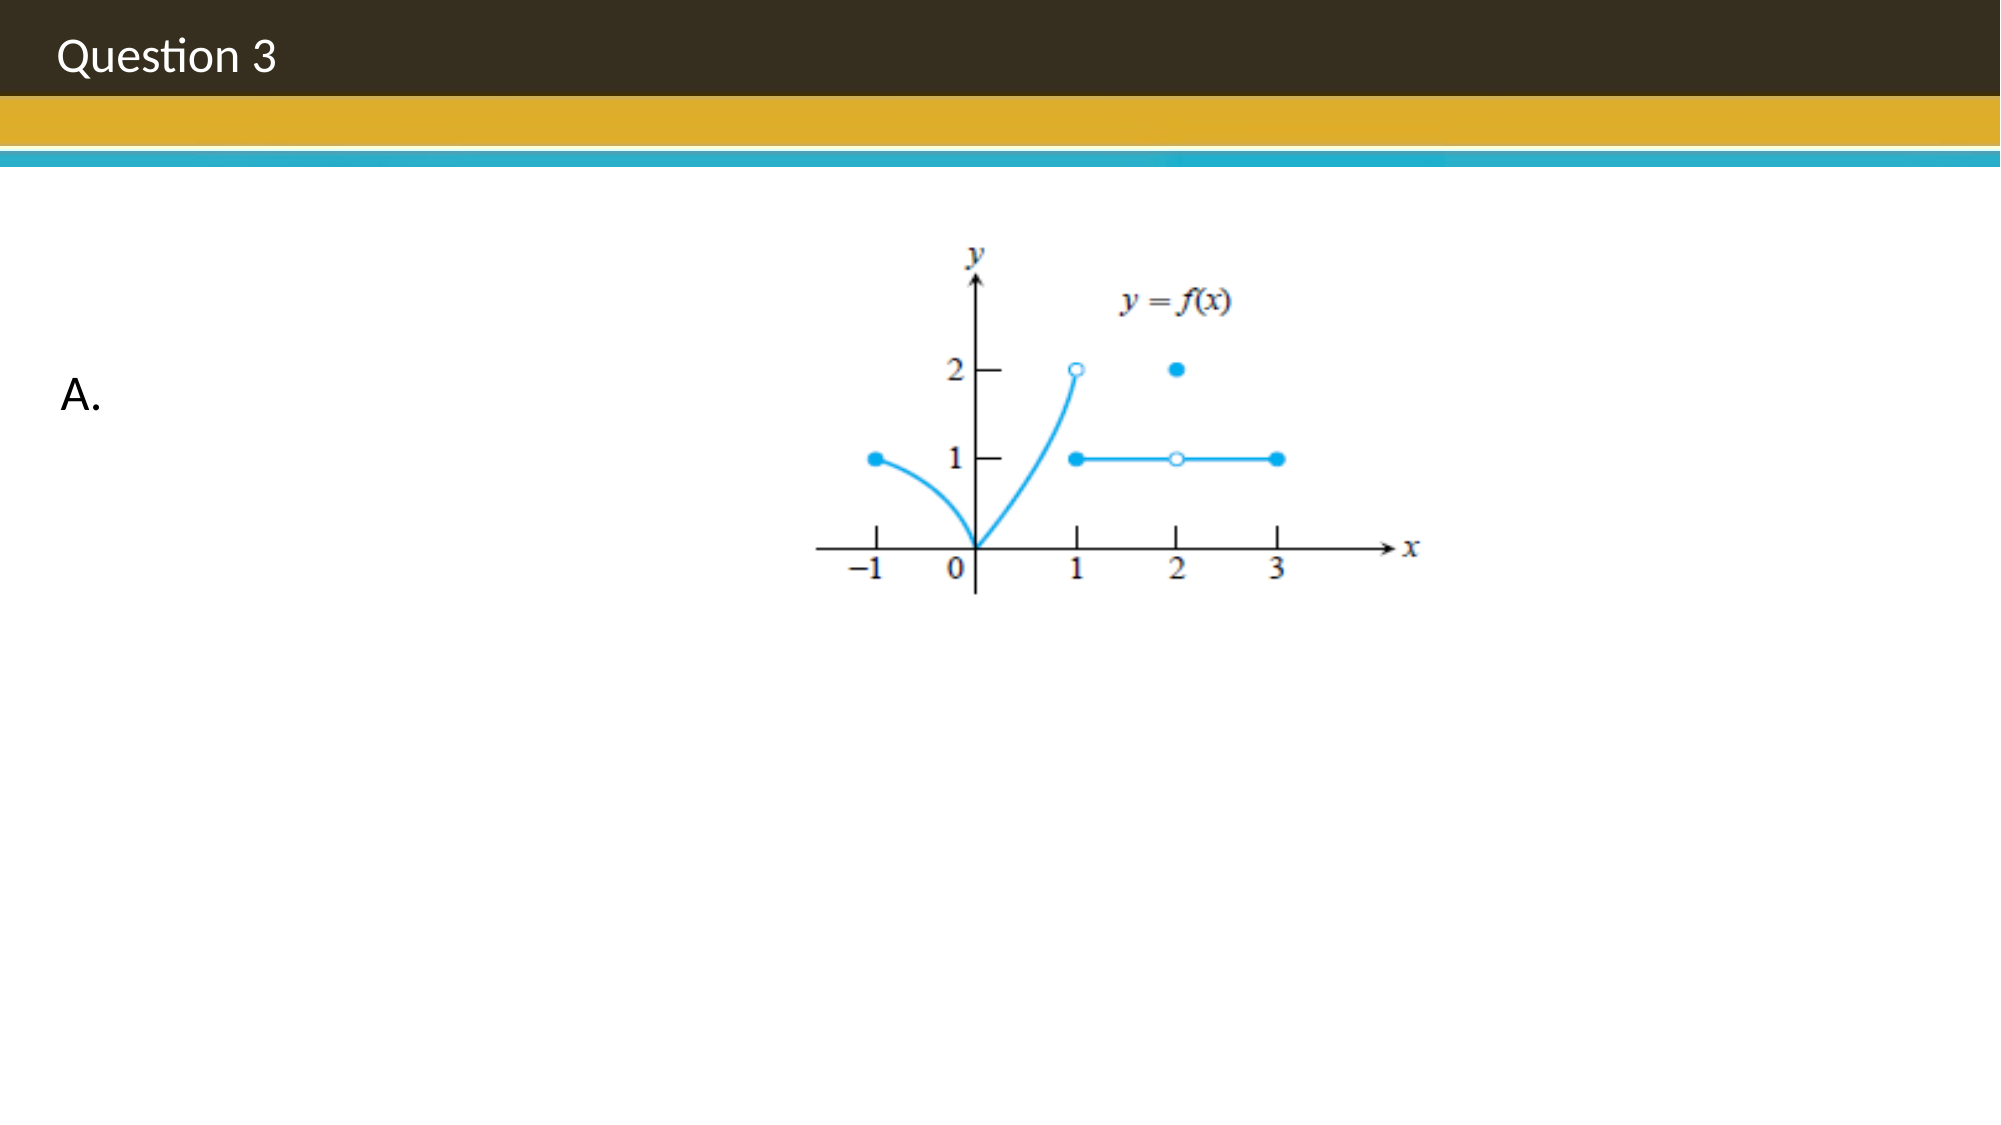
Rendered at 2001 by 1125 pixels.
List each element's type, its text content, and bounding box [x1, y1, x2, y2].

picture [0, 0, 2000, 167]
text_box Question 3 [41, 14, 293, 90]
picture [792, 233, 1440, 608]
